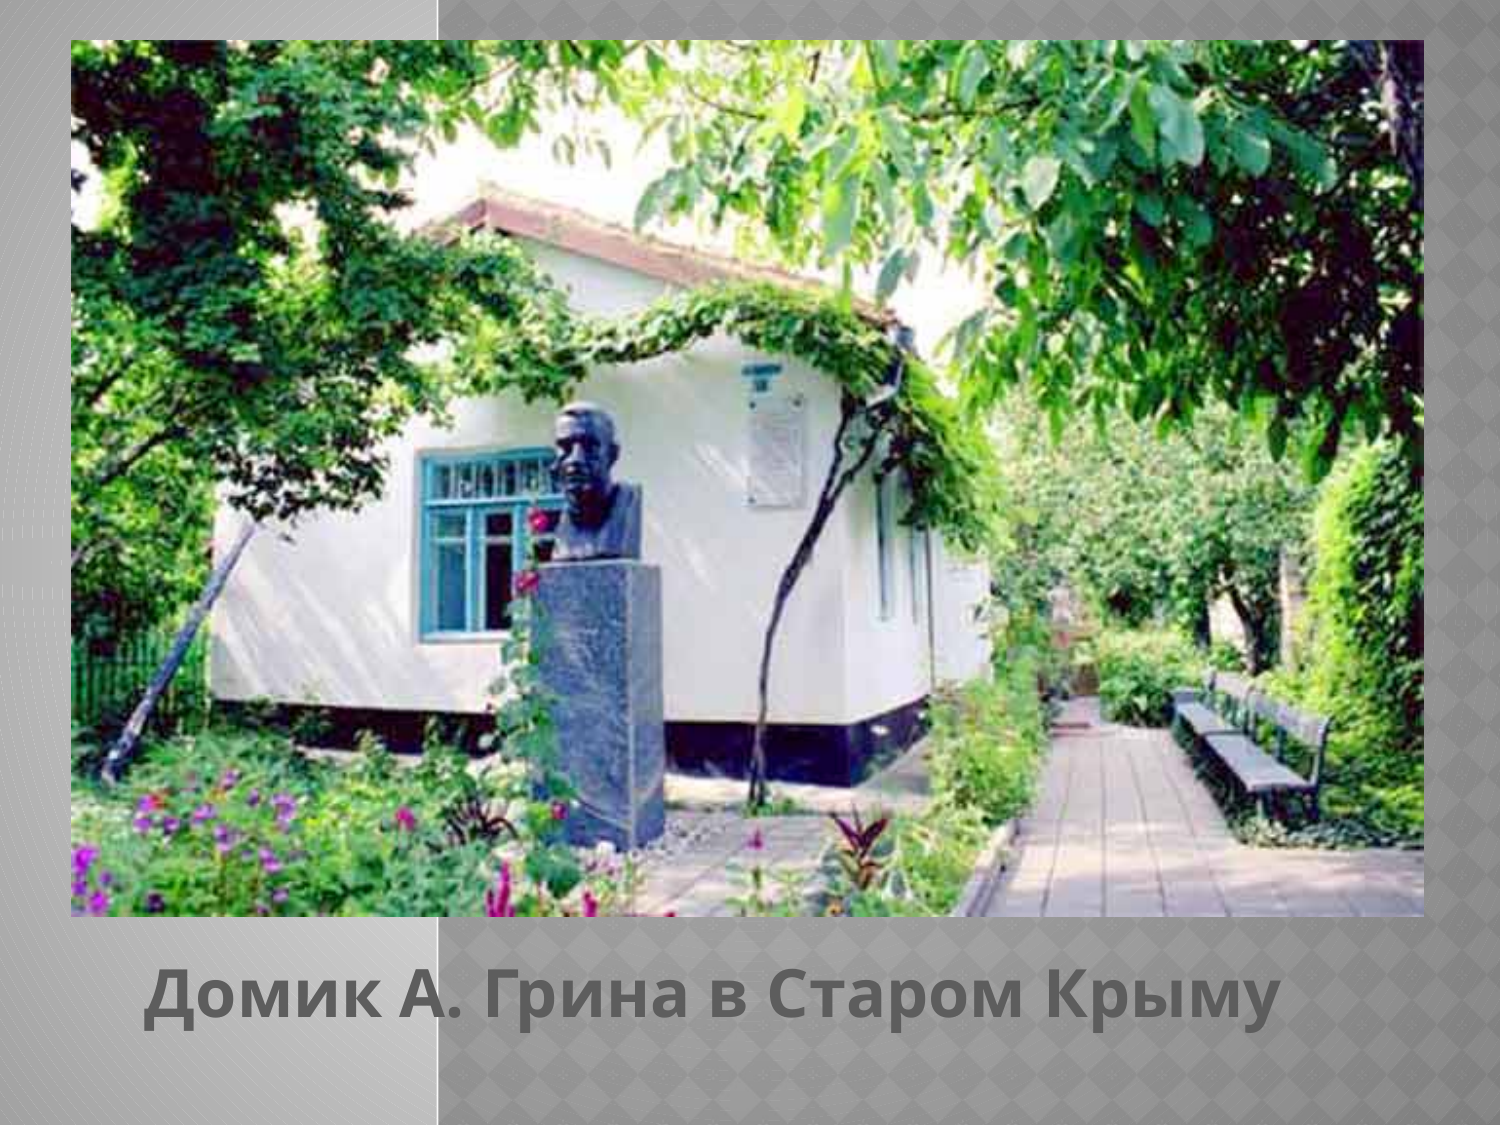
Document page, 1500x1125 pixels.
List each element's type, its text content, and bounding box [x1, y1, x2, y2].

text_box Домик А. Грина в Старом Крыму [129, 942, 1297, 1038]
picture [71, 39, 1424, 918]
